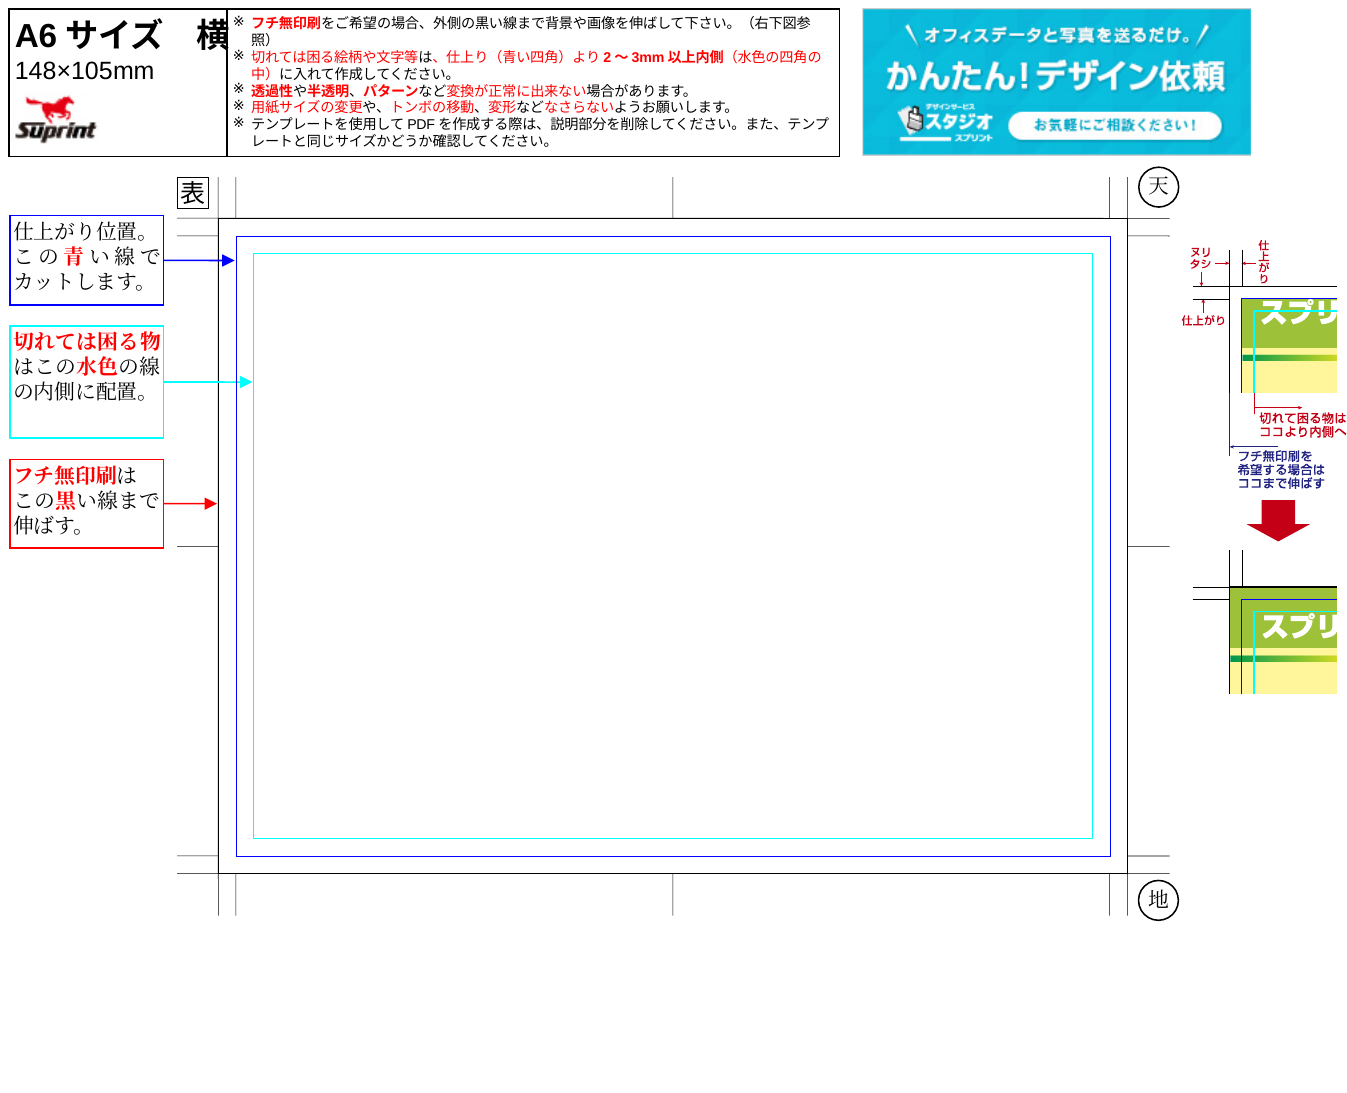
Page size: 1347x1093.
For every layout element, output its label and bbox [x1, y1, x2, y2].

picture [862, 8, 1251, 156]
picture [11, 91, 101, 148]
